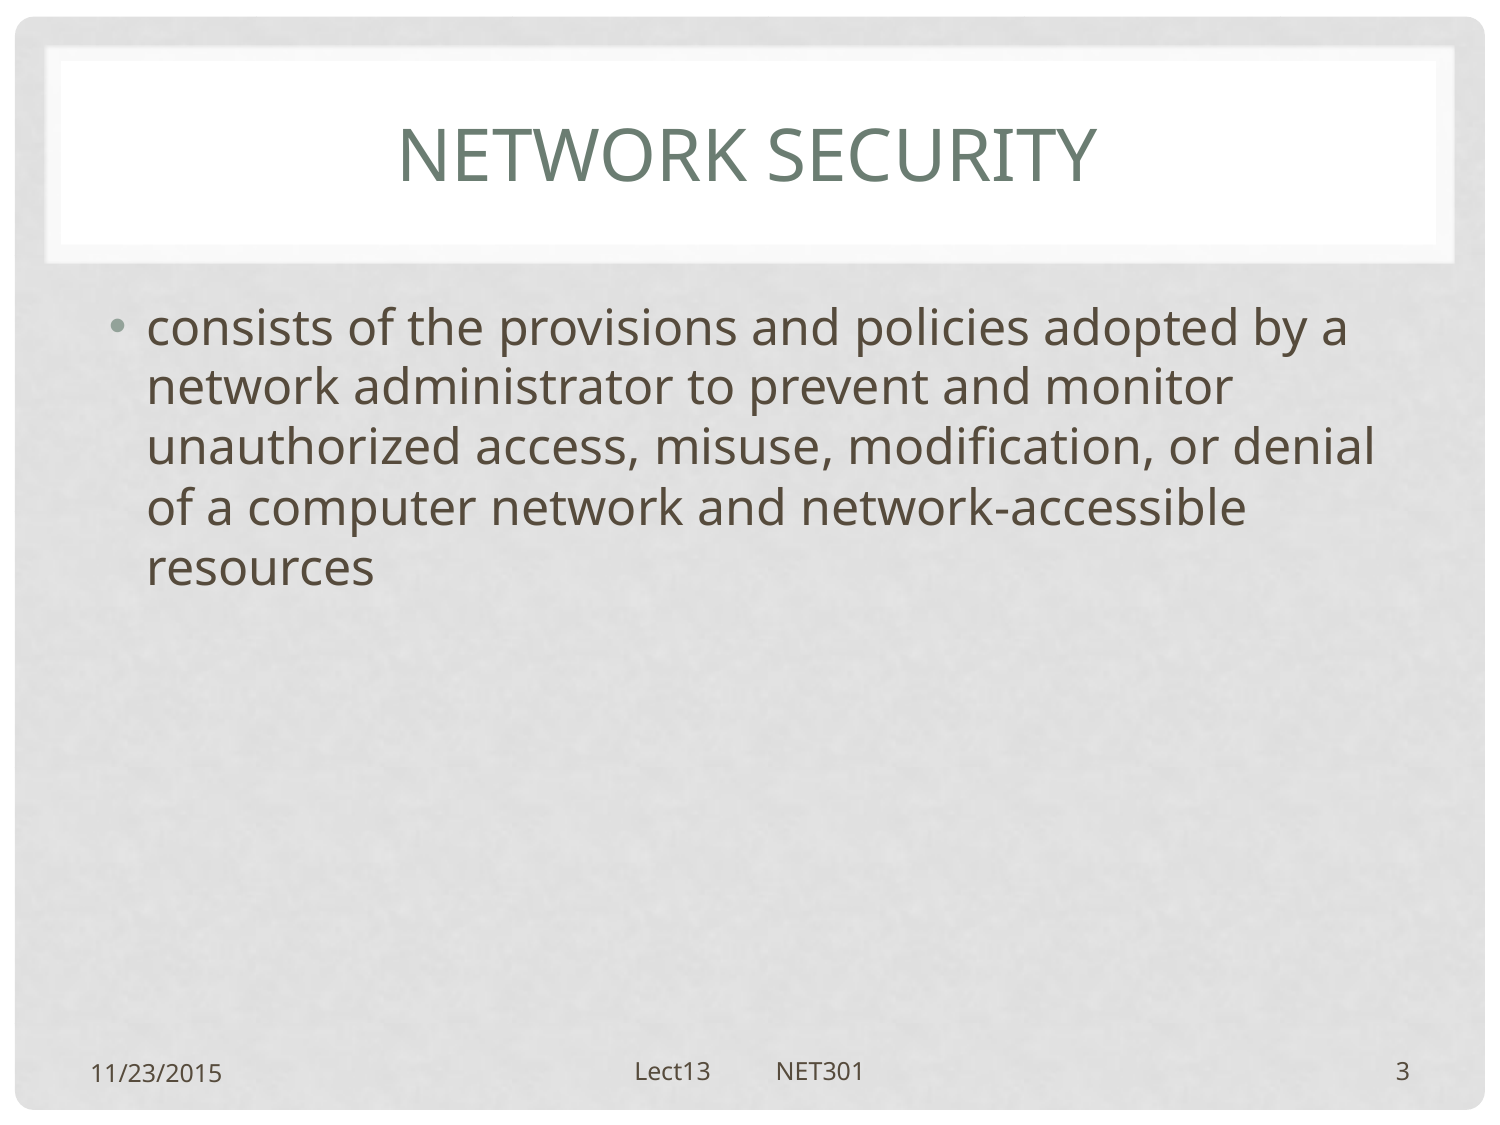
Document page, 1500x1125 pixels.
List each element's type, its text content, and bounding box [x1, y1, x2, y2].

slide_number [75, 1042, 425, 1103]
footer Lect13 NET301 [512, 1042, 988, 1103]
slide_number 3 [1074, 1042, 1425, 1103]
title Network security [69, 66, 1425, 238]
list consists of the provisions and policies adopted by a network administrator to prevent and monitor unauthorized access, misuse, modification, or denial of a computer network and network-accessible resources [75, 287, 1425, 1005]
